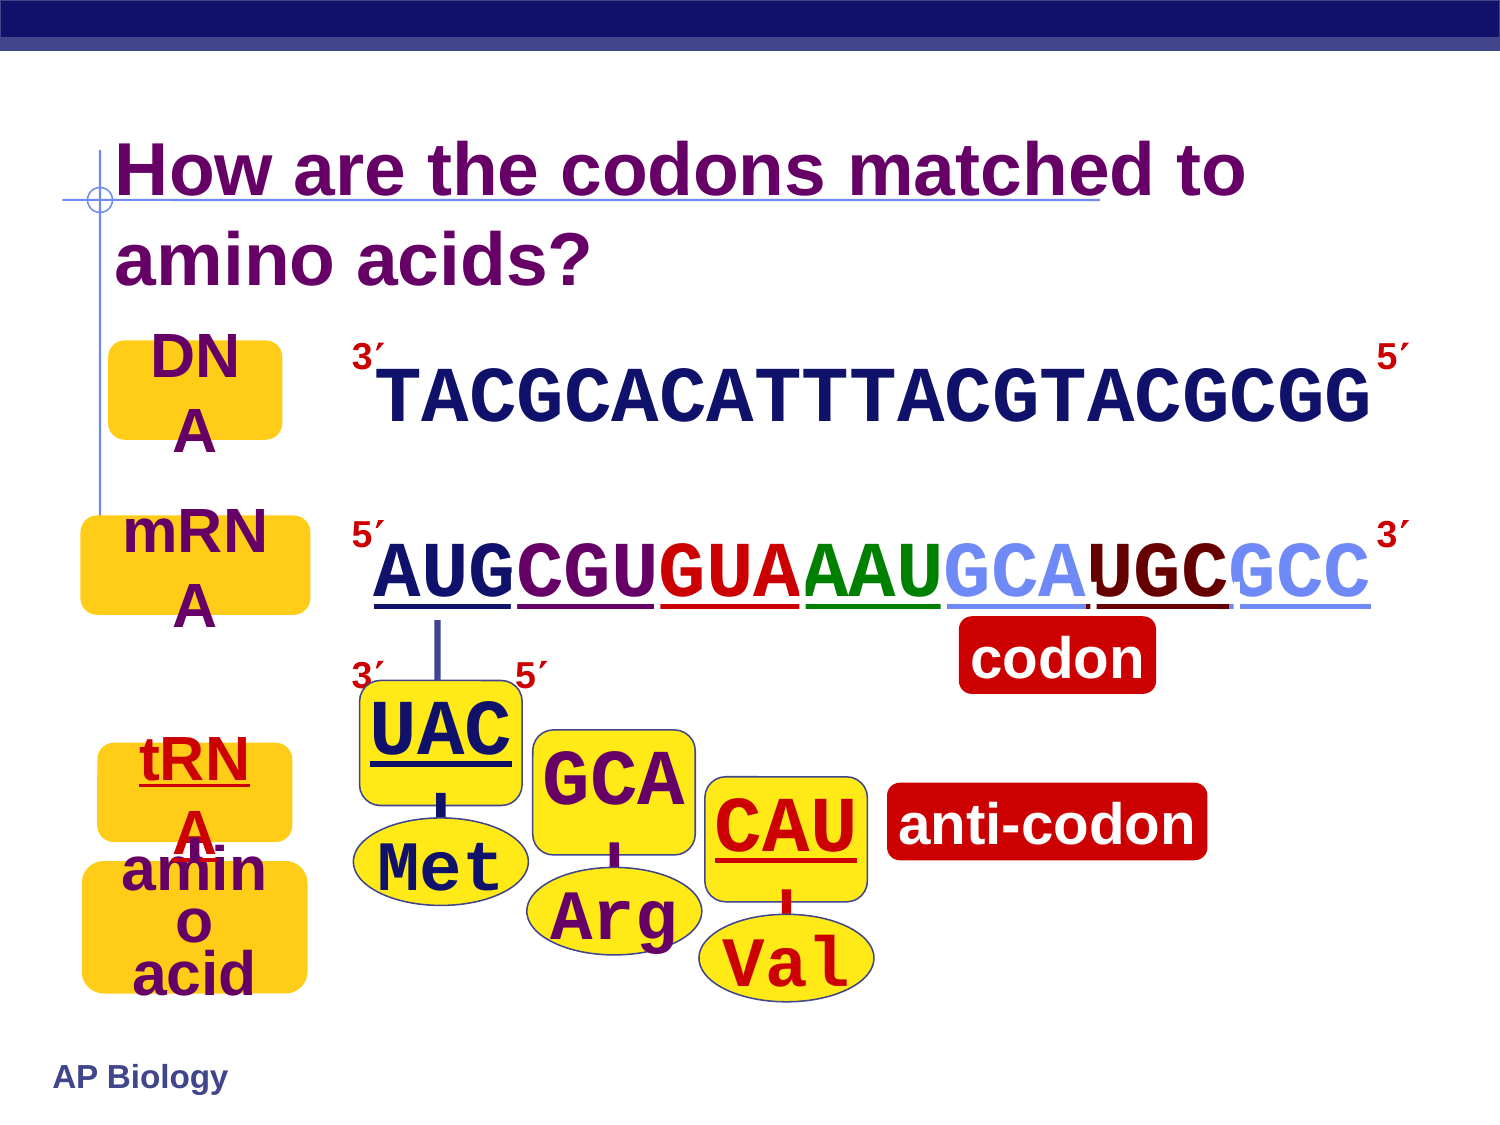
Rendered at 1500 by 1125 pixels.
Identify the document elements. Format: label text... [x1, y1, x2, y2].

text_box TACGCACATTTACGTACGCGG [359, 335, 1387, 445]
text_box 3 [336, 643, 400, 703]
text_box 5 [500, 643, 564, 703]
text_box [698, 764, 875, 1003]
text_box 3 [1361, 502, 1425, 563]
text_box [526, 717, 703, 956]
text_box 5 [1361, 325, 1425, 385]
text_box tRNA [97, 742, 293, 843]
text_box anti-codon [887, 782, 1208, 861]
title How are the codons matched to amino acids? [99, 112, 1375, 238]
text_box DNA [108, 340, 283, 440]
text_box amino acid [81, 861, 308, 994]
text_box codon [958, 616, 1157, 694]
text_box 3 [337, 325, 400, 385]
text_box mRNA [80, 515, 311, 615]
text_box AUGCGUGUAAAUGCAUGCGCC [359, 510, 1387, 620]
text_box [353, 667, 529, 906]
text_box 5 [336, 502, 400, 563]
